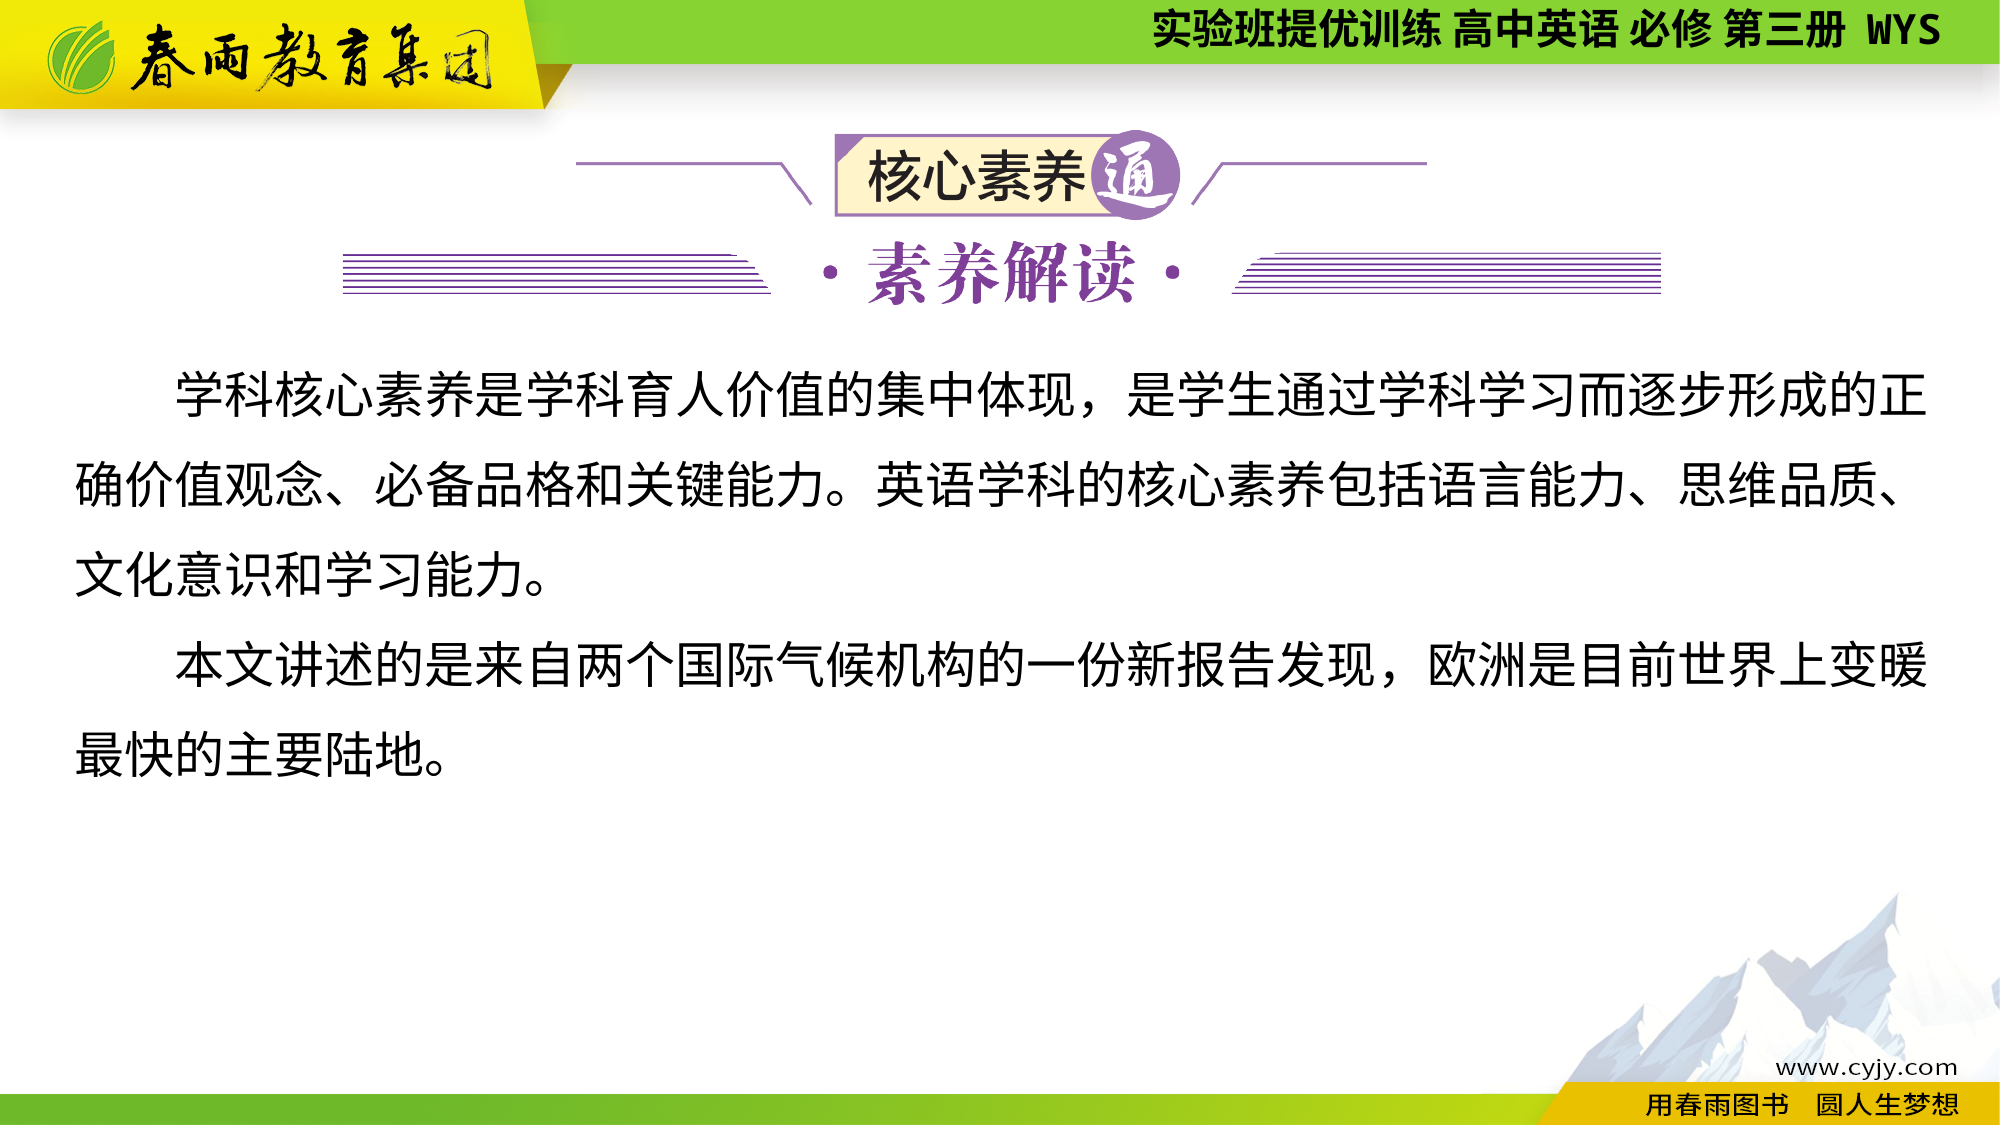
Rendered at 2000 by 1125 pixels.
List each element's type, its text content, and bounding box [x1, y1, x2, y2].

picture [0, 0, 2000, 1125]
list 学科核心素养是学科育人价值的集中体现，是学生通过学科学习而逐步形成的正确价值观念、必备品格和关键能力。英语学科的核心素养包括语言能力、思维品质、文化意识和学习能力。 本文讲述的是来自两个国际气候机构的一份新报告发现，欧洲是目前世界上变暖最快的主要陆地。 [59, 326, 1944, 797]
